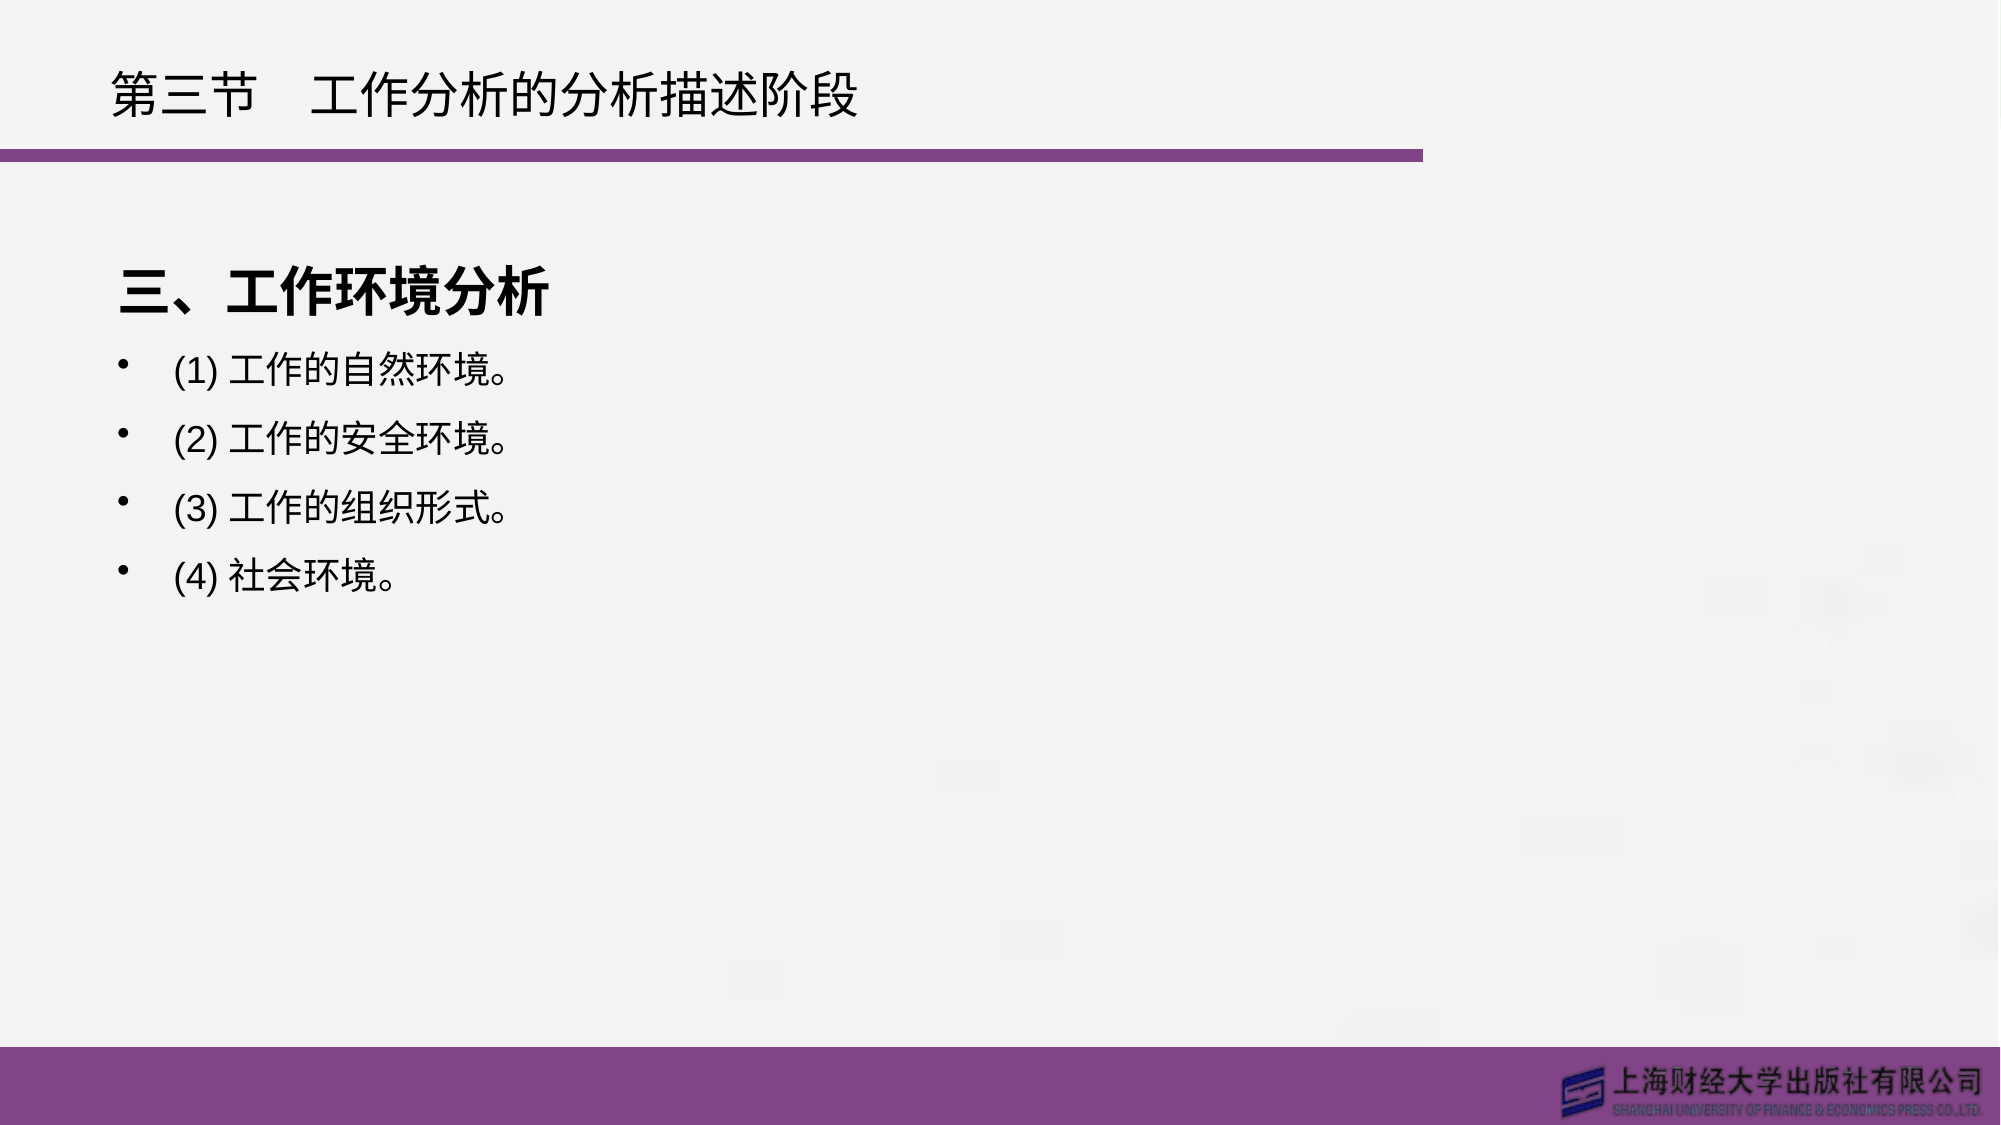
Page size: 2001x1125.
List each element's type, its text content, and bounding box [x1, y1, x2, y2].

list 三、工作环境分析 (1)工作的自然环境。 (2)工作的安全环境。 (3)工作的组织形式。 (4)社会环境。 [102, 233, 1898, 1032]
title 第三节 工作分析的分析描述阶段 [94, 42, 1451, 146]
picture [0, 0, 2001, 1125]
